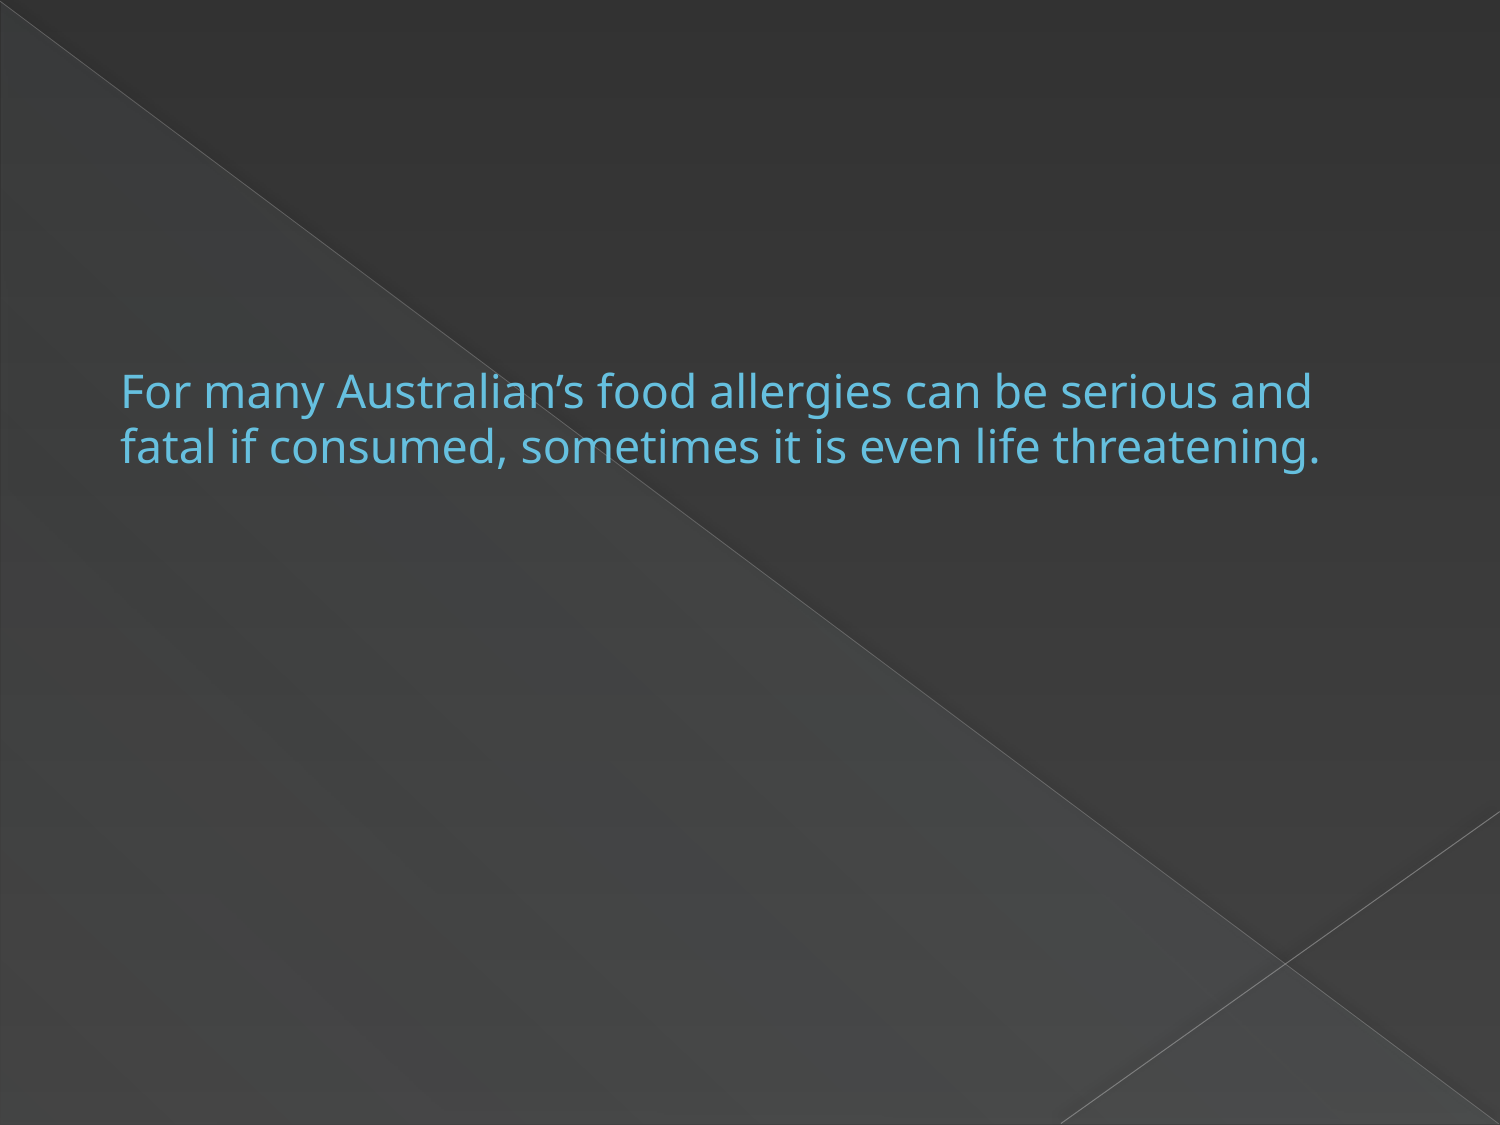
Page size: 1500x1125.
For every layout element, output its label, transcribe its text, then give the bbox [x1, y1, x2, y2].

title For many Australian’s food allergies can be serious and fatal if consumed, sometimes it is even life threatening. [58, 351, 1409, 539]
